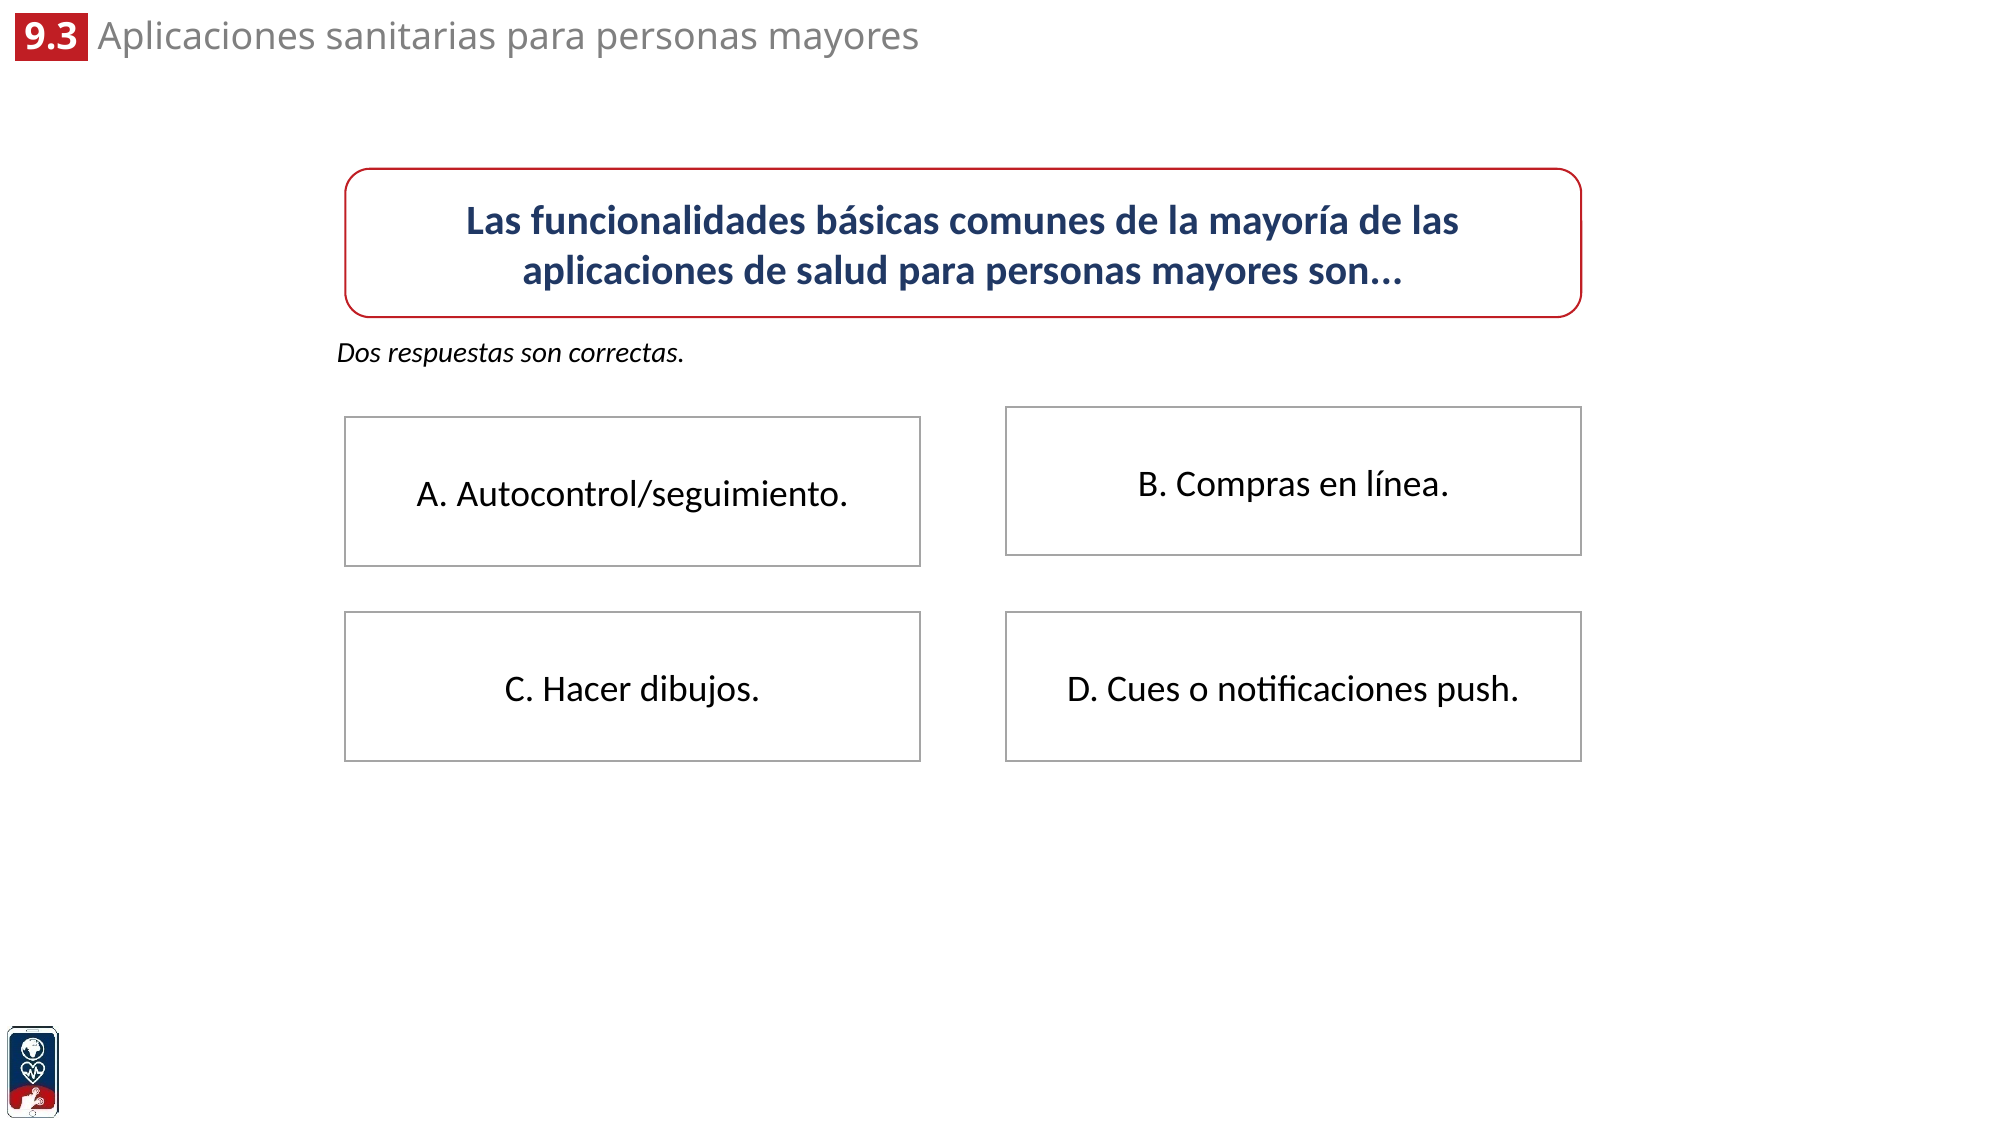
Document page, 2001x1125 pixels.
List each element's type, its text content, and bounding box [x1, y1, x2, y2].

text_box B. Compras en línea. [1005, 406, 1582, 556]
text_box Las funcionalidades básicas comunes de la mayoría de las aplicaciones de salud para personas mayores son... [344, 167, 1583, 319]
text_box Dos respuestas son correctas. [322, 325, 701, 376]
text_box C. Hacer dibujos. [344, 611, 921, 762]
picture [7, 1026, 59, 1118]
text_box D. Cues o notificaciones push. [1005, 611, 1582, 762]
text_box A. Autocontrol/seguimiento. [344, 416, 921, 567]
